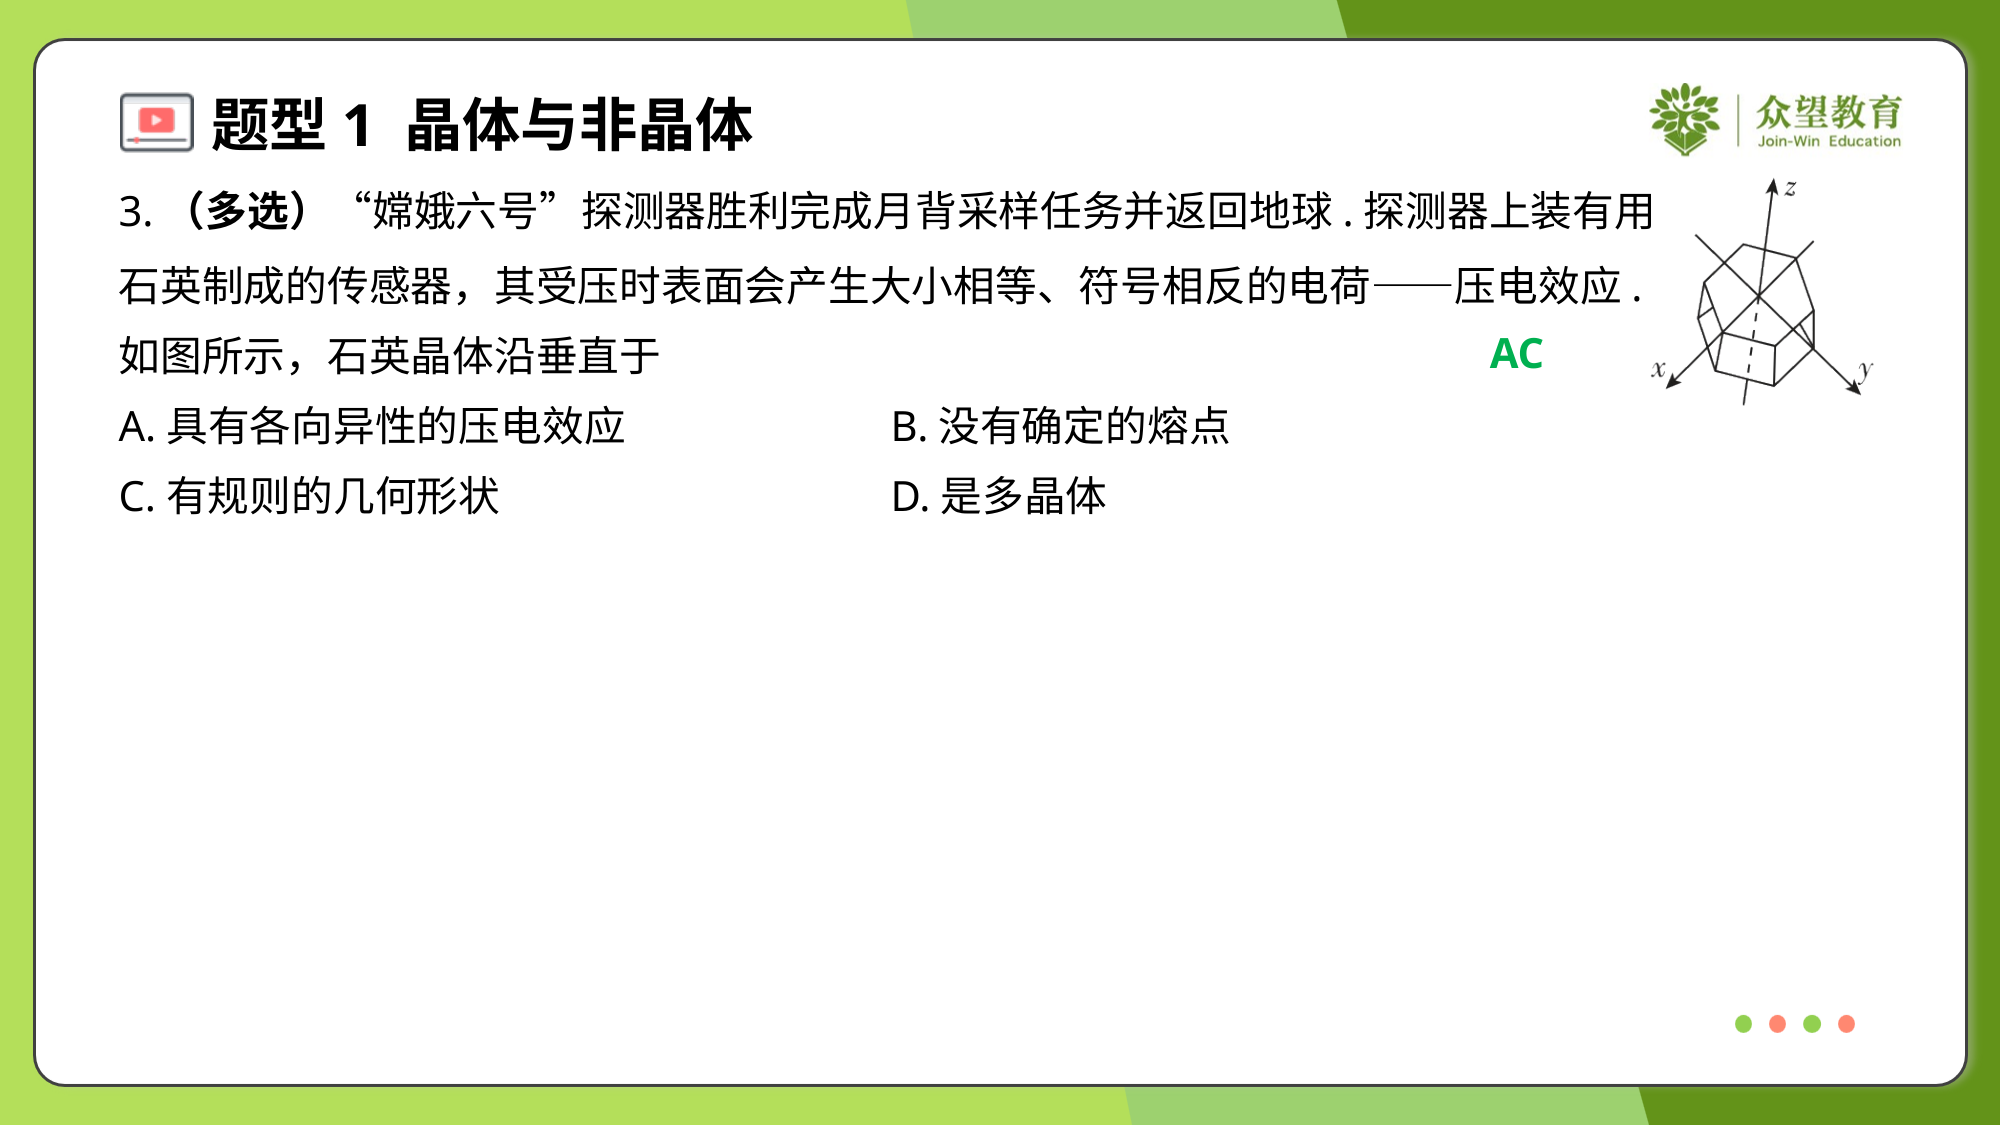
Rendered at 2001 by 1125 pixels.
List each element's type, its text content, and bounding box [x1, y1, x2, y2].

picture [0, 0, 2000, 1125]
text_box AC [1472, 306, 1562, 371]
text_box A.具有各向异性的压电效应 B.没有确定的熔点 C.有规则的几何形状 D.是多晶体 [118, 374, 1628, 513]
